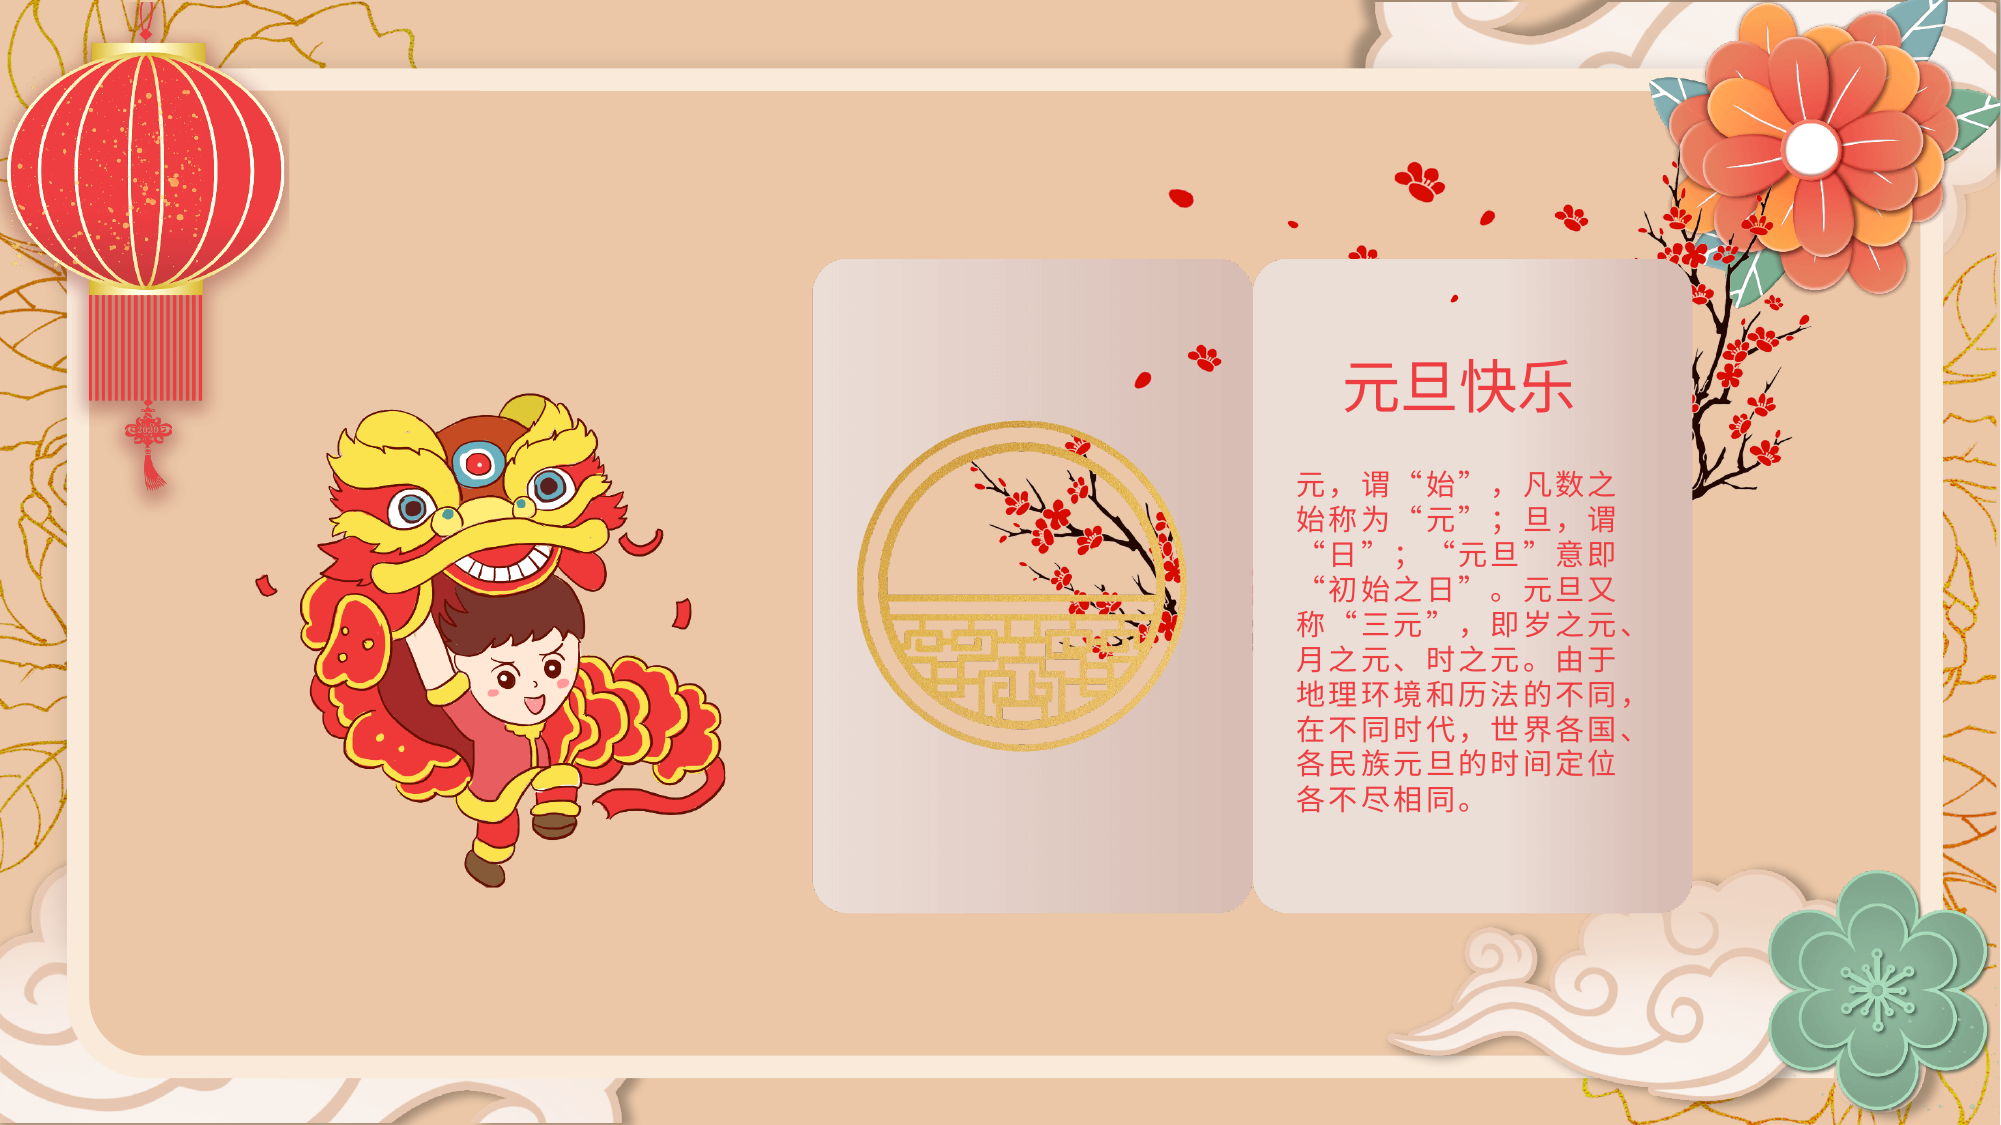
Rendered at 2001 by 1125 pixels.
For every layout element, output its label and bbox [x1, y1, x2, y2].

text_box [1296, 343, 1748, 820]
picture [1258, 1115, 1997, 1125]
picture [0, 0, 2001, 1019]
